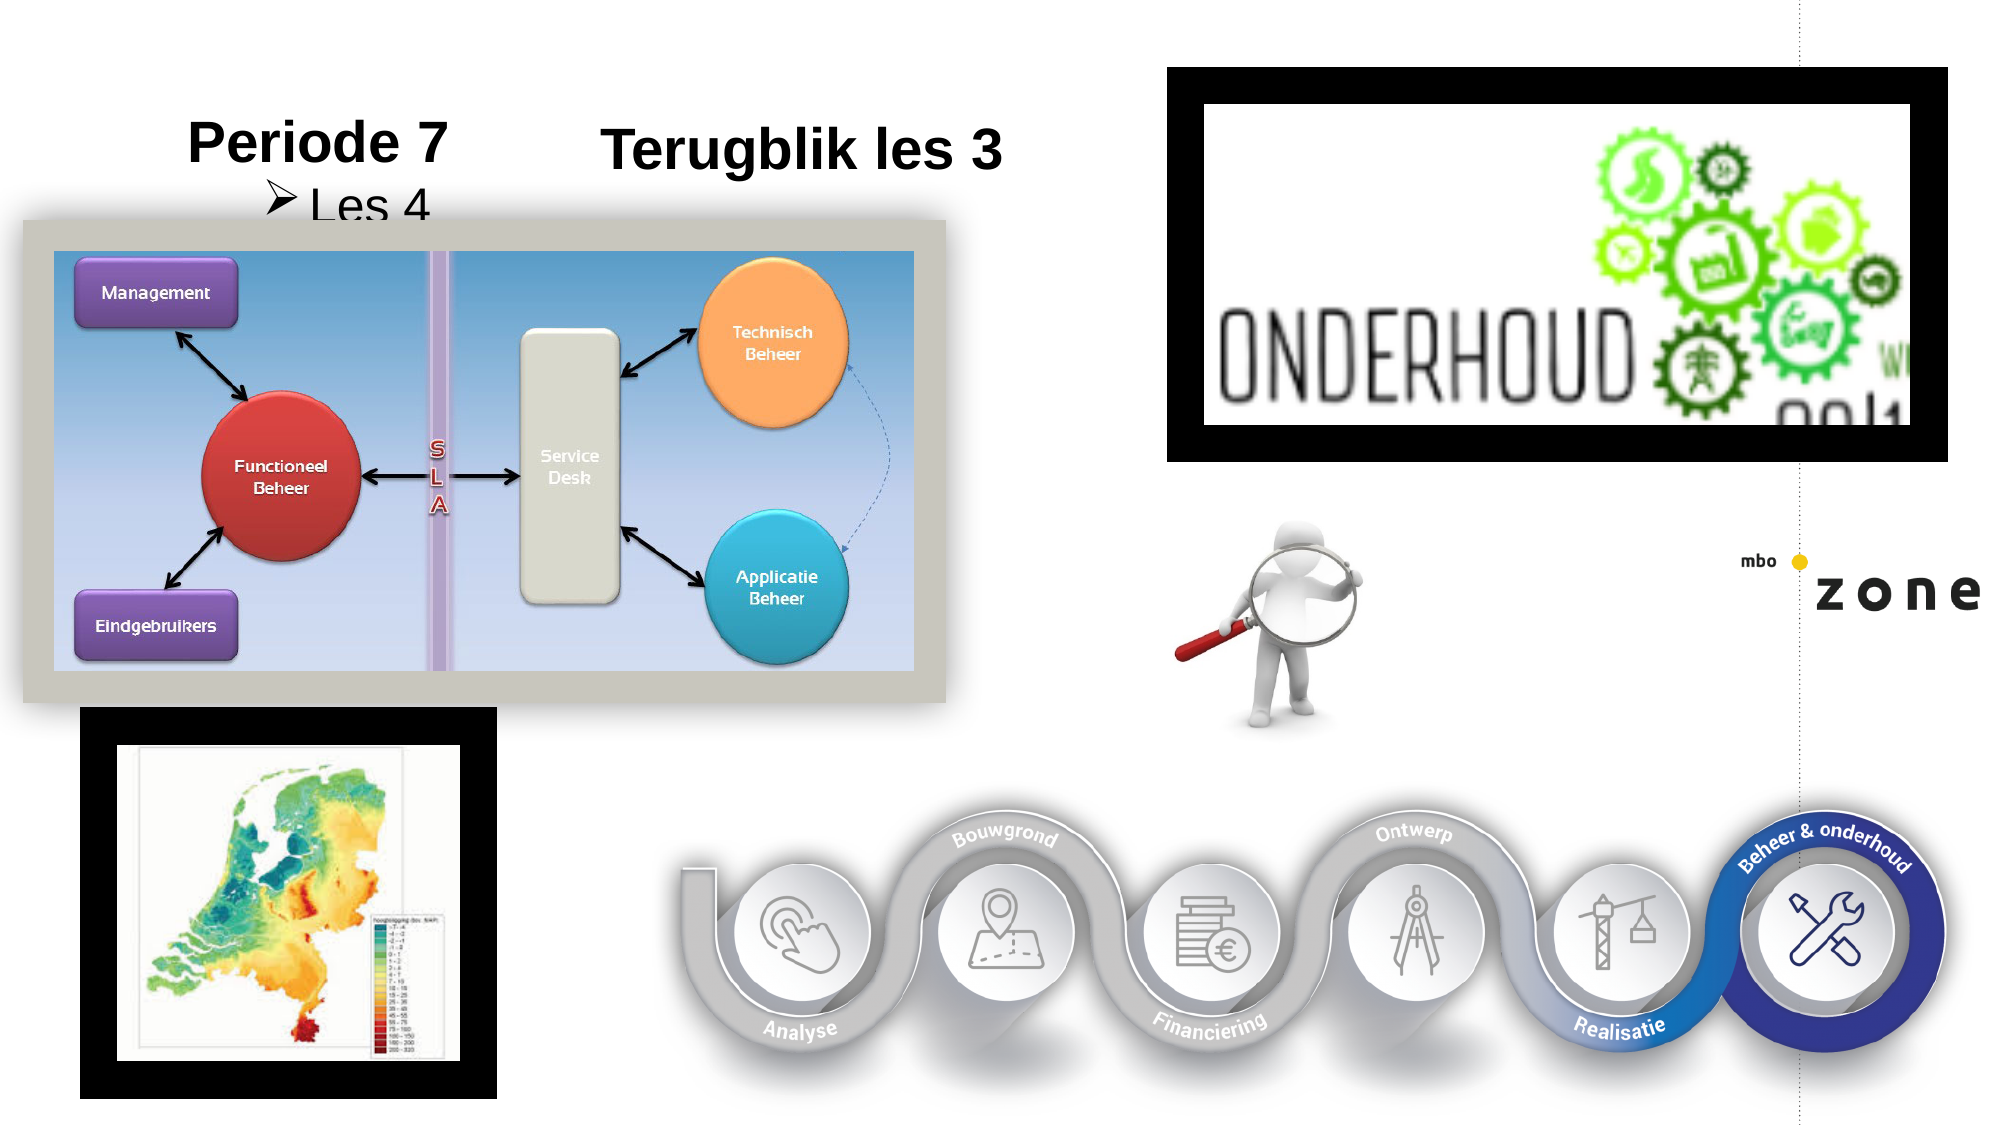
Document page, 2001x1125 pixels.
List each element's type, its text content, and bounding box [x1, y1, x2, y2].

picture [1204, 103, 1911, 425]
picture [658, 0, 2001, 1125]
picture [1148, 504, 1400, 756]
picture [54, 250, 915, 672]
picture [117, 744, 460, 1062]
text_box Periode 7 Les 4 [172, 96, 498, 192]
text_box Terugblik les 3 [585, 104, 1052, 189]
